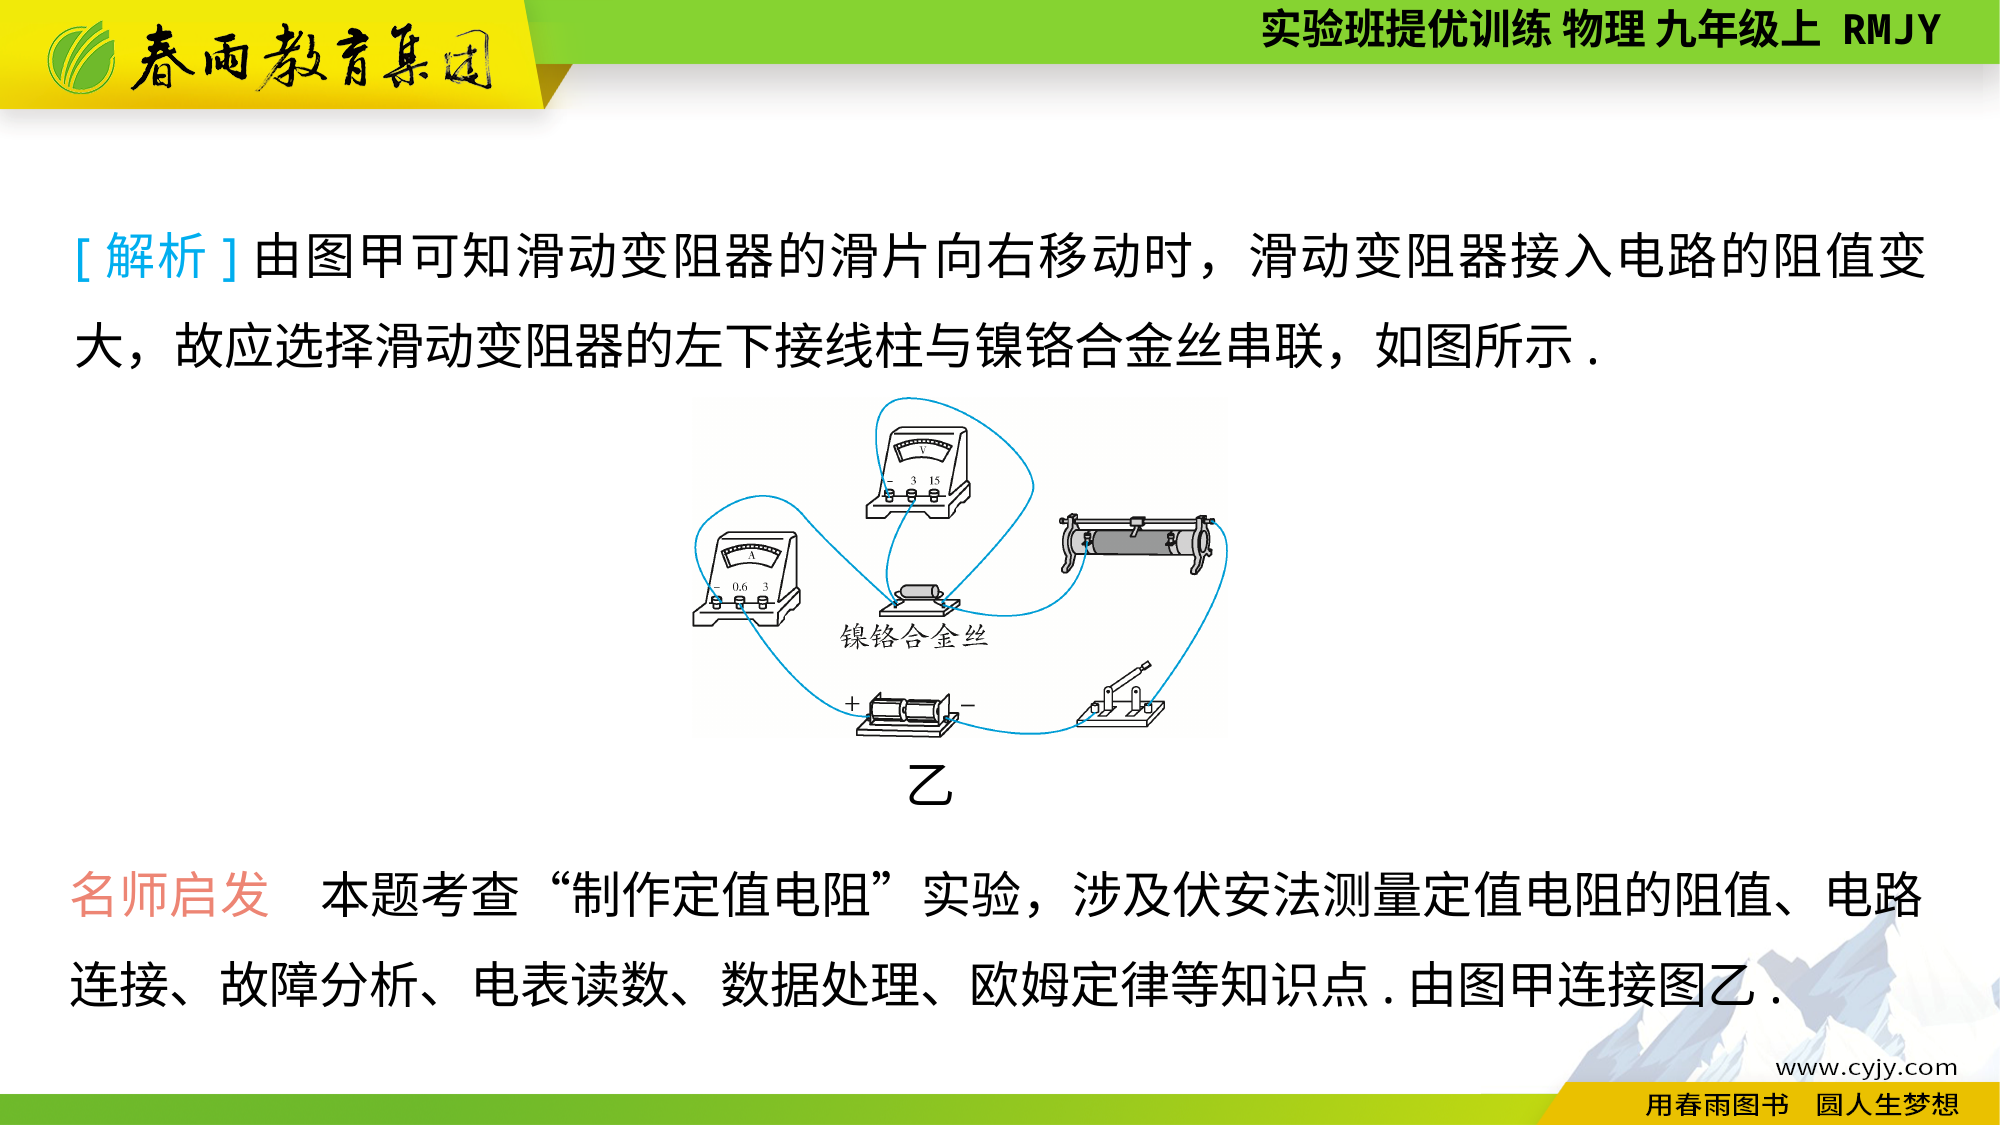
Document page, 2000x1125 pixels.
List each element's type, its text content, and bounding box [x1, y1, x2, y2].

text_box 名师启发 本题考查“制作定值电阻”实验，涉及伏安法测量定值电阻的阻值、电路连接、故障分析、电表读数、数据处理、欧姆定律等知识点.由图甲连接图乙. [54, 825, 1939, 1021]
list [解析]由图甲可知滑动变阻器的滑片向右移动时，滑动变阻器接入电路的阻值变大，故应选择滑动变阻器的左下接线柱与镍铬合金丝串联，如图所示. [59, 186, 1944, 372]
picture [0, 0, 2000, 1125]
text_box 乙 [890, 746, 971, 822]
